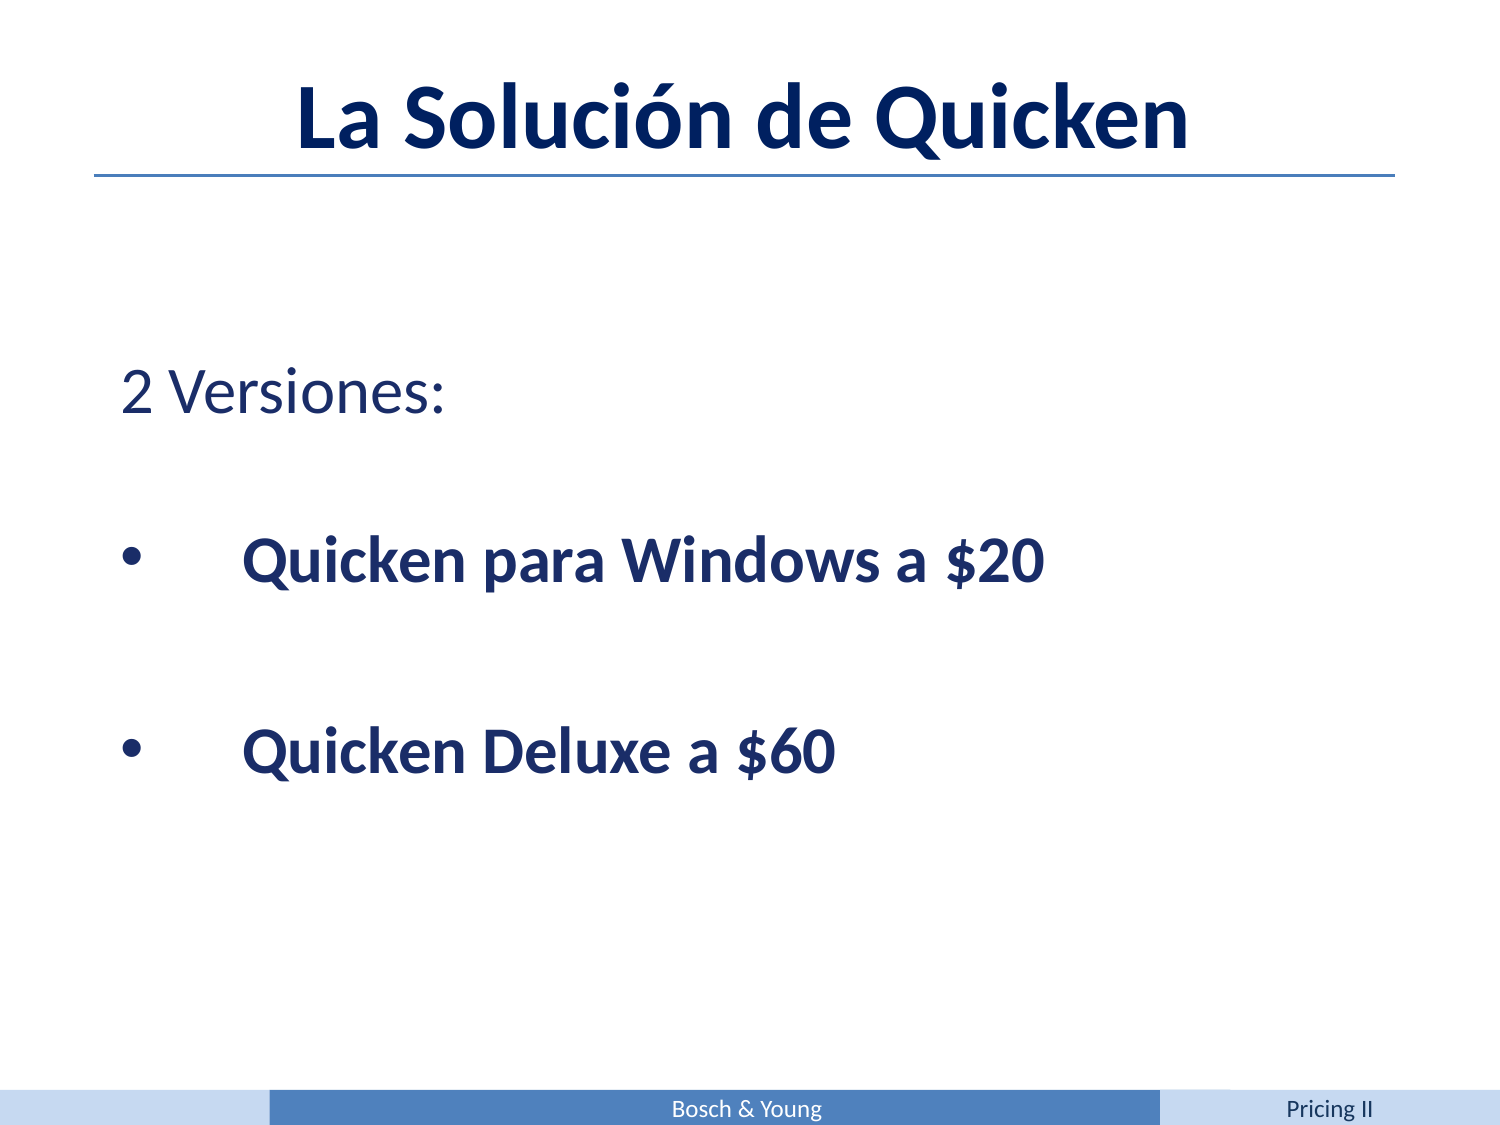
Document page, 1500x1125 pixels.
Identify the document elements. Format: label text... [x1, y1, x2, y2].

text_box Bosch & Young [272, 1088, 1158, 1125]
text_box La Solución de Quicken [58, 46, 1430, 175]
text_box [0, 1088, 272, 1125]
text_box Quicken para Windows a $20 Quicken Deluxe a $60 [105, 492, 1383, 795]
text_box 2 Versiones: [105, 339, 1430, 435]
text_box Pricing II [1158, 1088, 1500, 1125]
